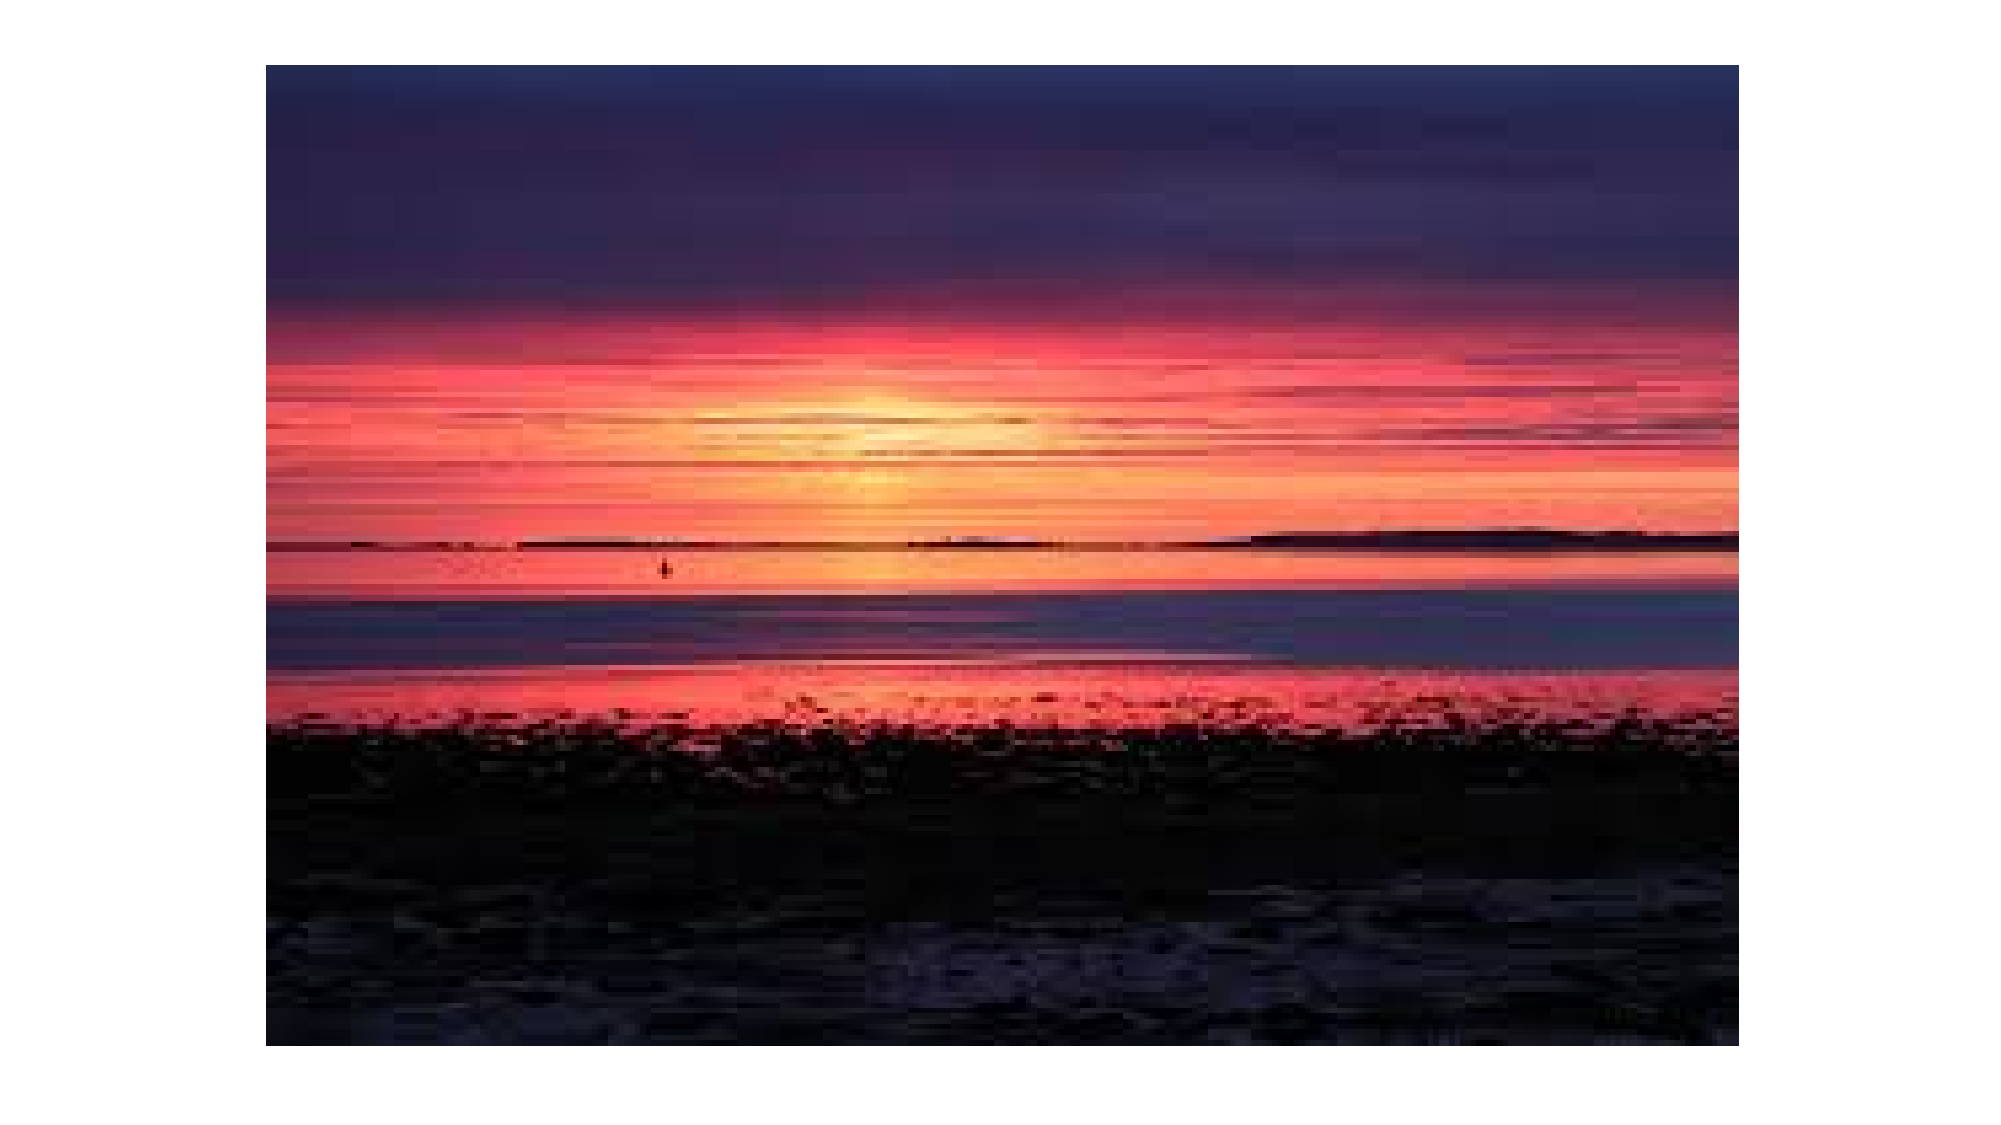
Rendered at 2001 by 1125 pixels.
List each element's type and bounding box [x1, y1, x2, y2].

picture [266, 65, 1739, 1046]
